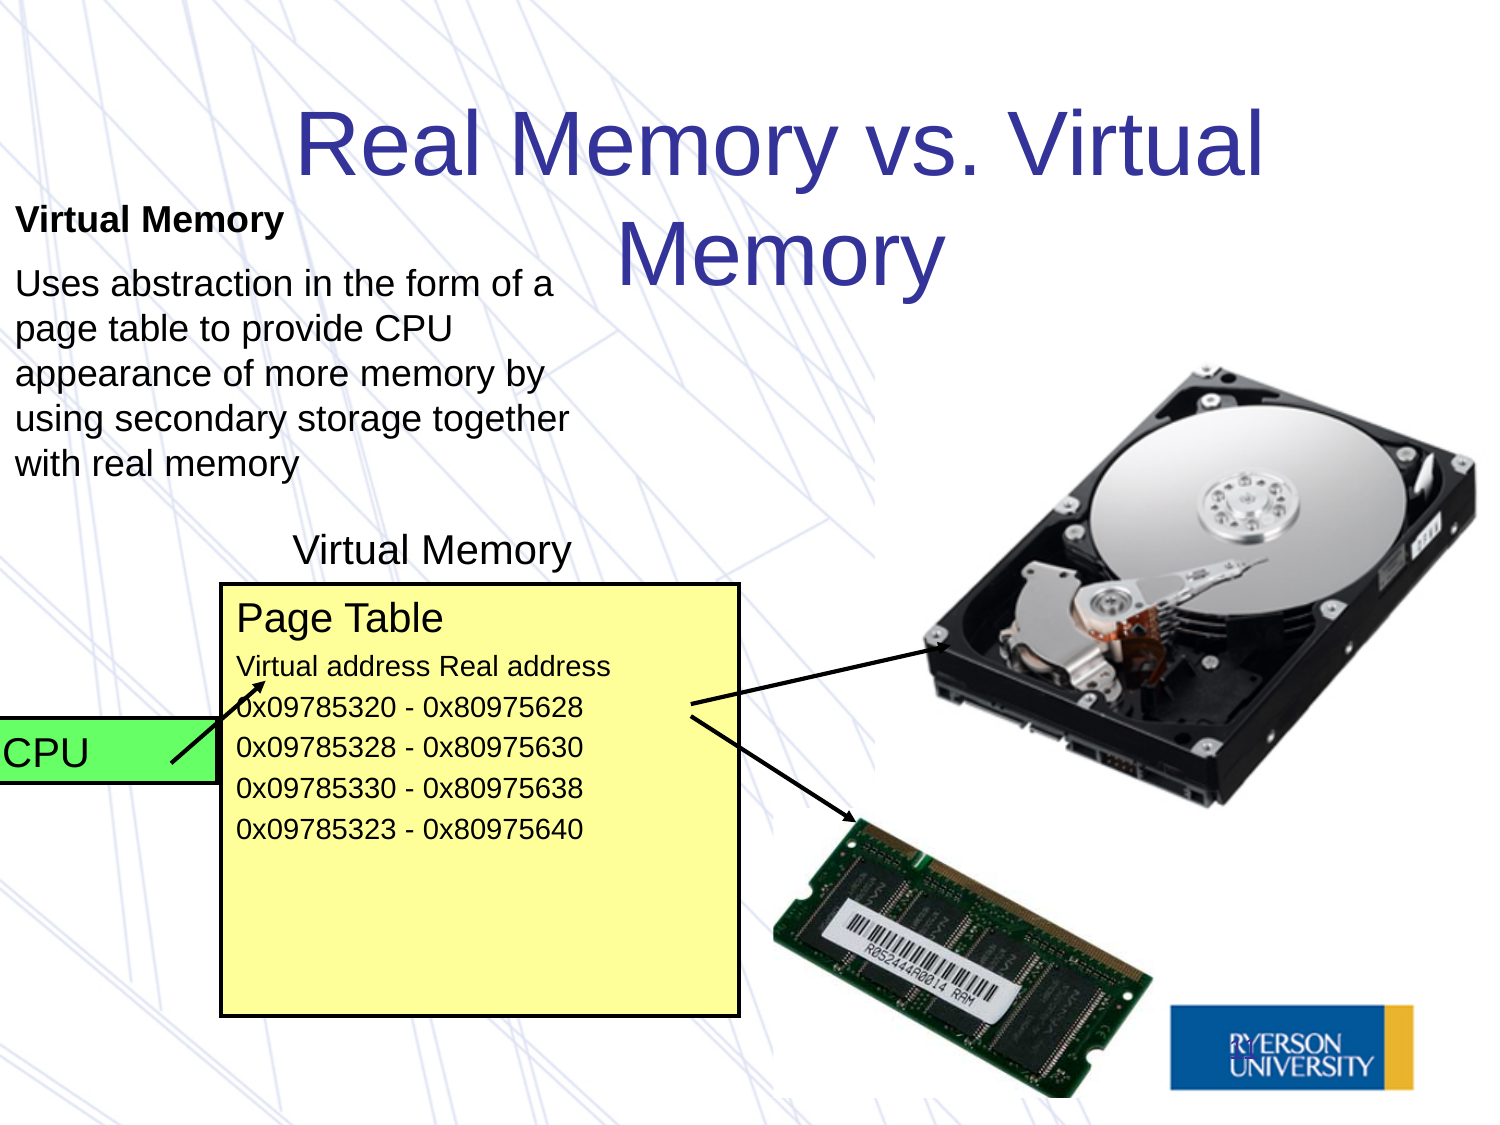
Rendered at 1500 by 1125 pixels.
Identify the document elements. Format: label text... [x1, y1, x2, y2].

title Real Memory vs. Virtual Memory [112, 99, 1451, 288]
text_box Virtual Memory [277, 515, 703, 581]
slide_number 11 [1198, 1022, 1275, 1102]
text_box Virtual Memory Uses abstraction in the form of a page table to provide CPU appearance of more memory by using secondary storage together with real memory [0, 187, 586, 491]
picture [0, 0, 1500, 1125]
text_box [171, 680, 266, 764]
text_box CPU [0, 718, 218, 784]
text_box Page Table Virtual address Real address 0x09785320 - 0x80975628 0x09785328 - 0x80975630 0x09785330 - 0x80975638 0x09785323 - 0x80975640 [221, 583, 740, 1016]
